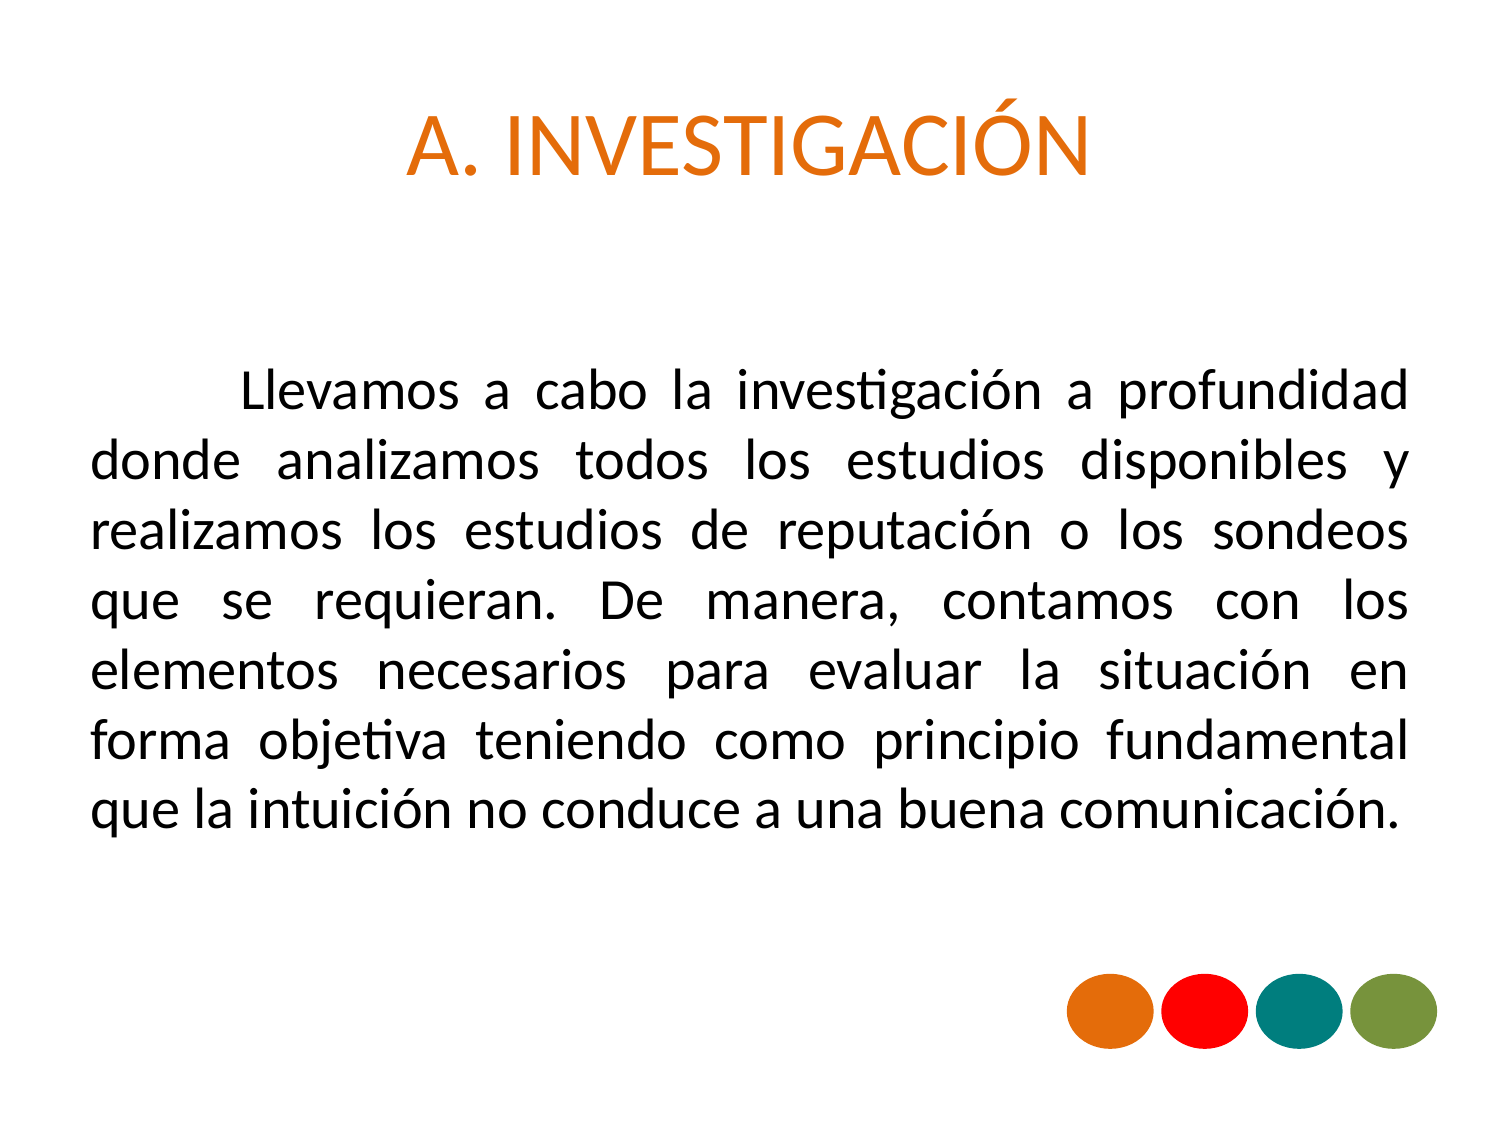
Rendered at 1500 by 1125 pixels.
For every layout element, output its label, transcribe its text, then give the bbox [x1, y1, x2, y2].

list Llevamos a cabo la investigación a profundidad donde analizamos todos los estudios disponibles y realizamos los estudios de reputación o los sondeos que se requieran. De manera, contamos con los elementos necesarios para evaluar la situación en forma objetiva teniendo como principio fundamental que la intuición no conduce a una buena comunicación. [75, 262, 1425, 1005]
text_box [1350, 973, 1438, 1049]
text_box [1161, 973, 1249, 1049]
text_box [1066, 973, 1154, 1049]
text_box [1255, 973, 1343, 1049]
title A. INVESTIGACIÓN [75, 45, 1425, 233]
